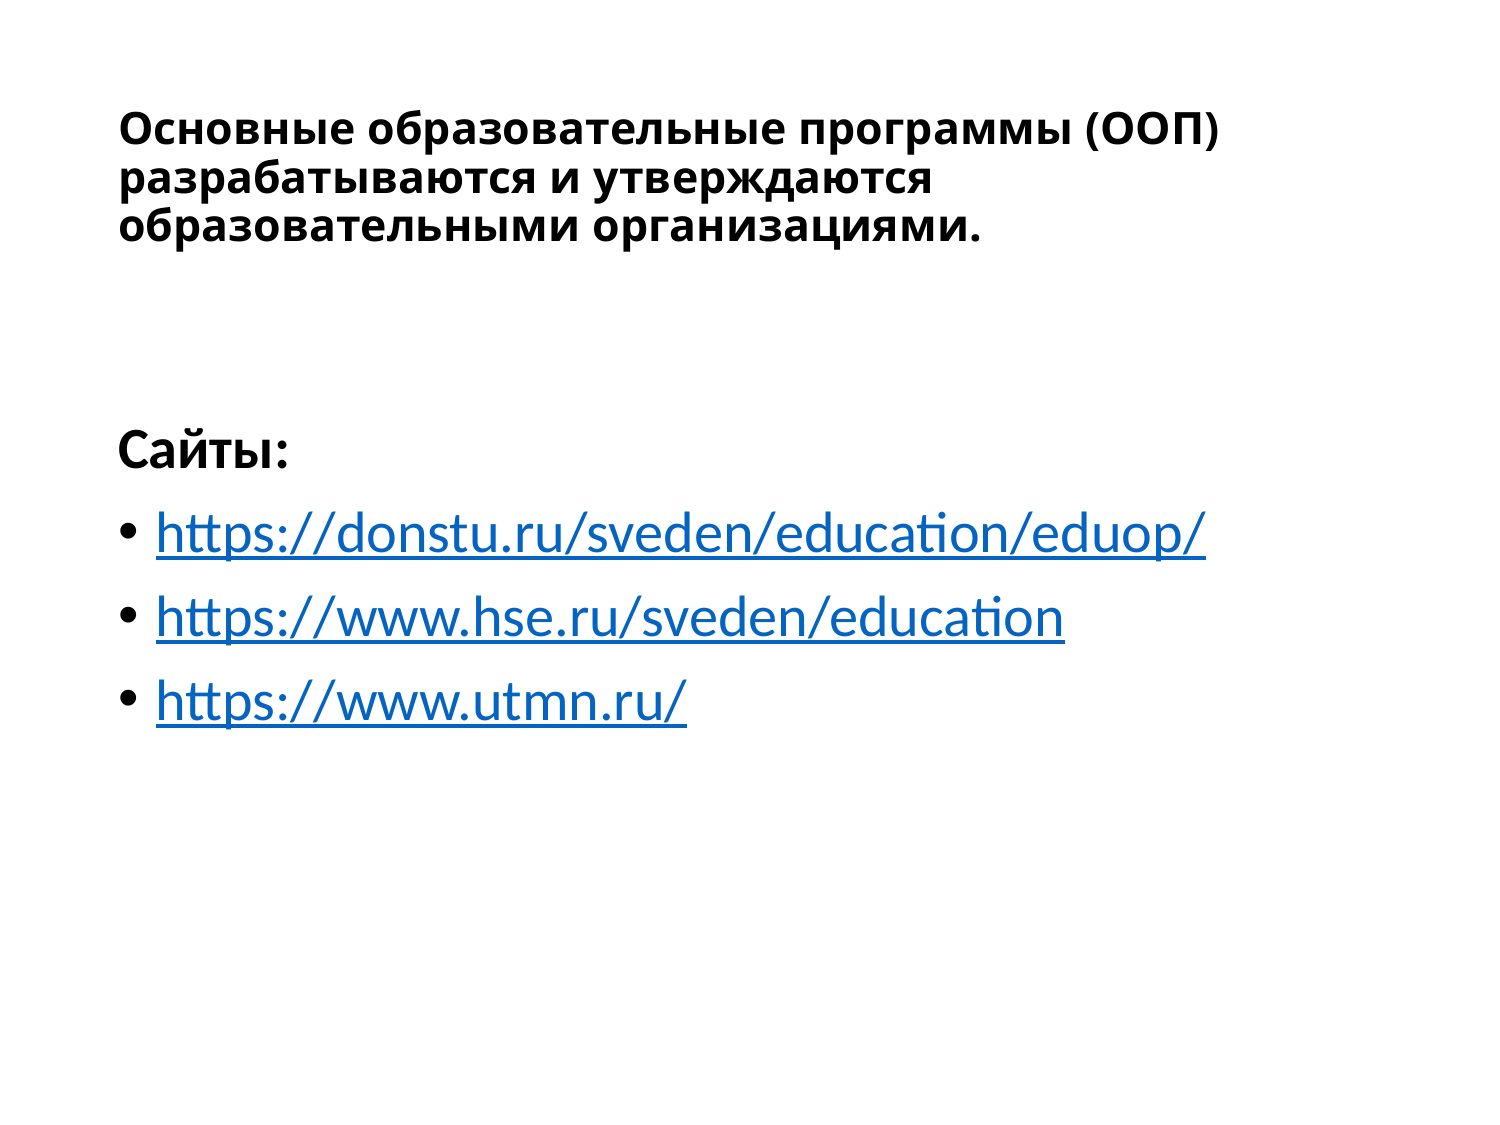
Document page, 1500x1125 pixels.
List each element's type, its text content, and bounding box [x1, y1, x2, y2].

list Сайты: https://donstu.ru/sveden/education/eduop/ https://www.hse.ru/sveden/education https://www.utmn.ru/ [103, 411, 1397, 1125]
title Основные образовательные программы (ООП) разрабатываются и утверждаются образовательными организациями. [103, 96, 1397, 315]
